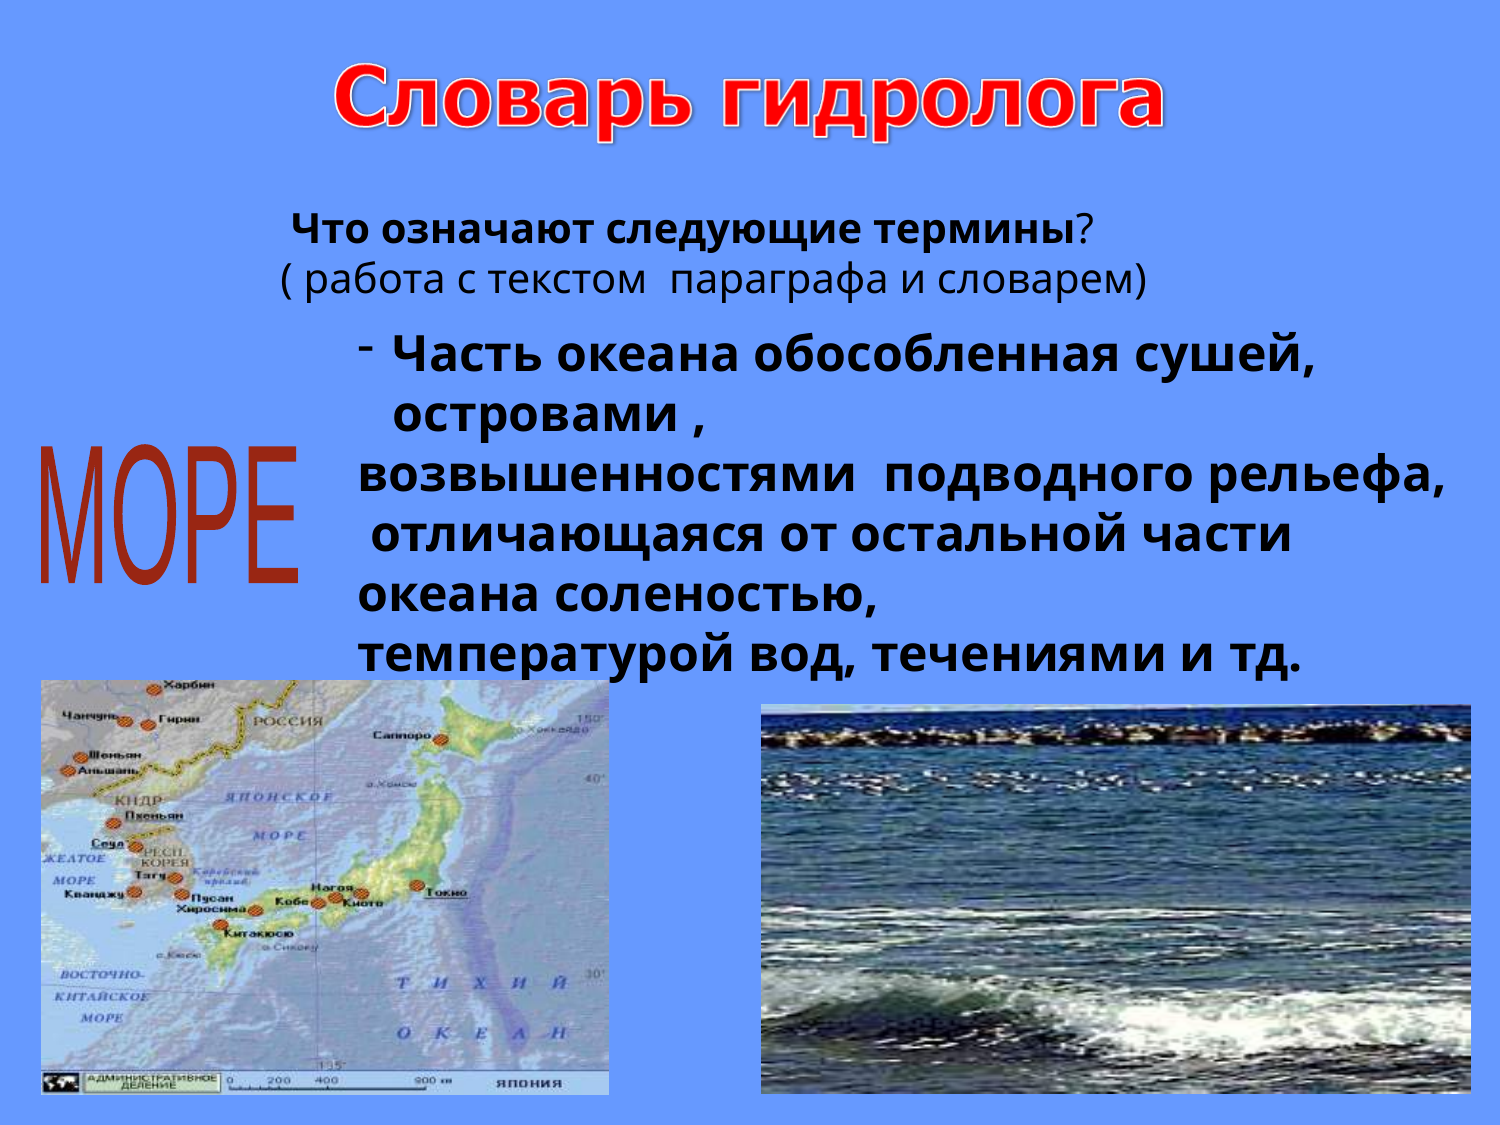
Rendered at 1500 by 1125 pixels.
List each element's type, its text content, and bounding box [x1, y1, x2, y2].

text_box Часть океана обособленная сушей, островами , возвышенностями подводного рельефа, отличающаяся от остальной части океана соленостью, температурой вод, течениями и тд. [342, 314, 1500, 689]
picture [40, 680, 609, 1096]
picture [761, 703, 1471, 1094]
picture [278, 12, 1226, 153]
text_box Что означают следующие термины? ( работа с текстом параграфа и словарем) [265, 194, 1442, 310]
